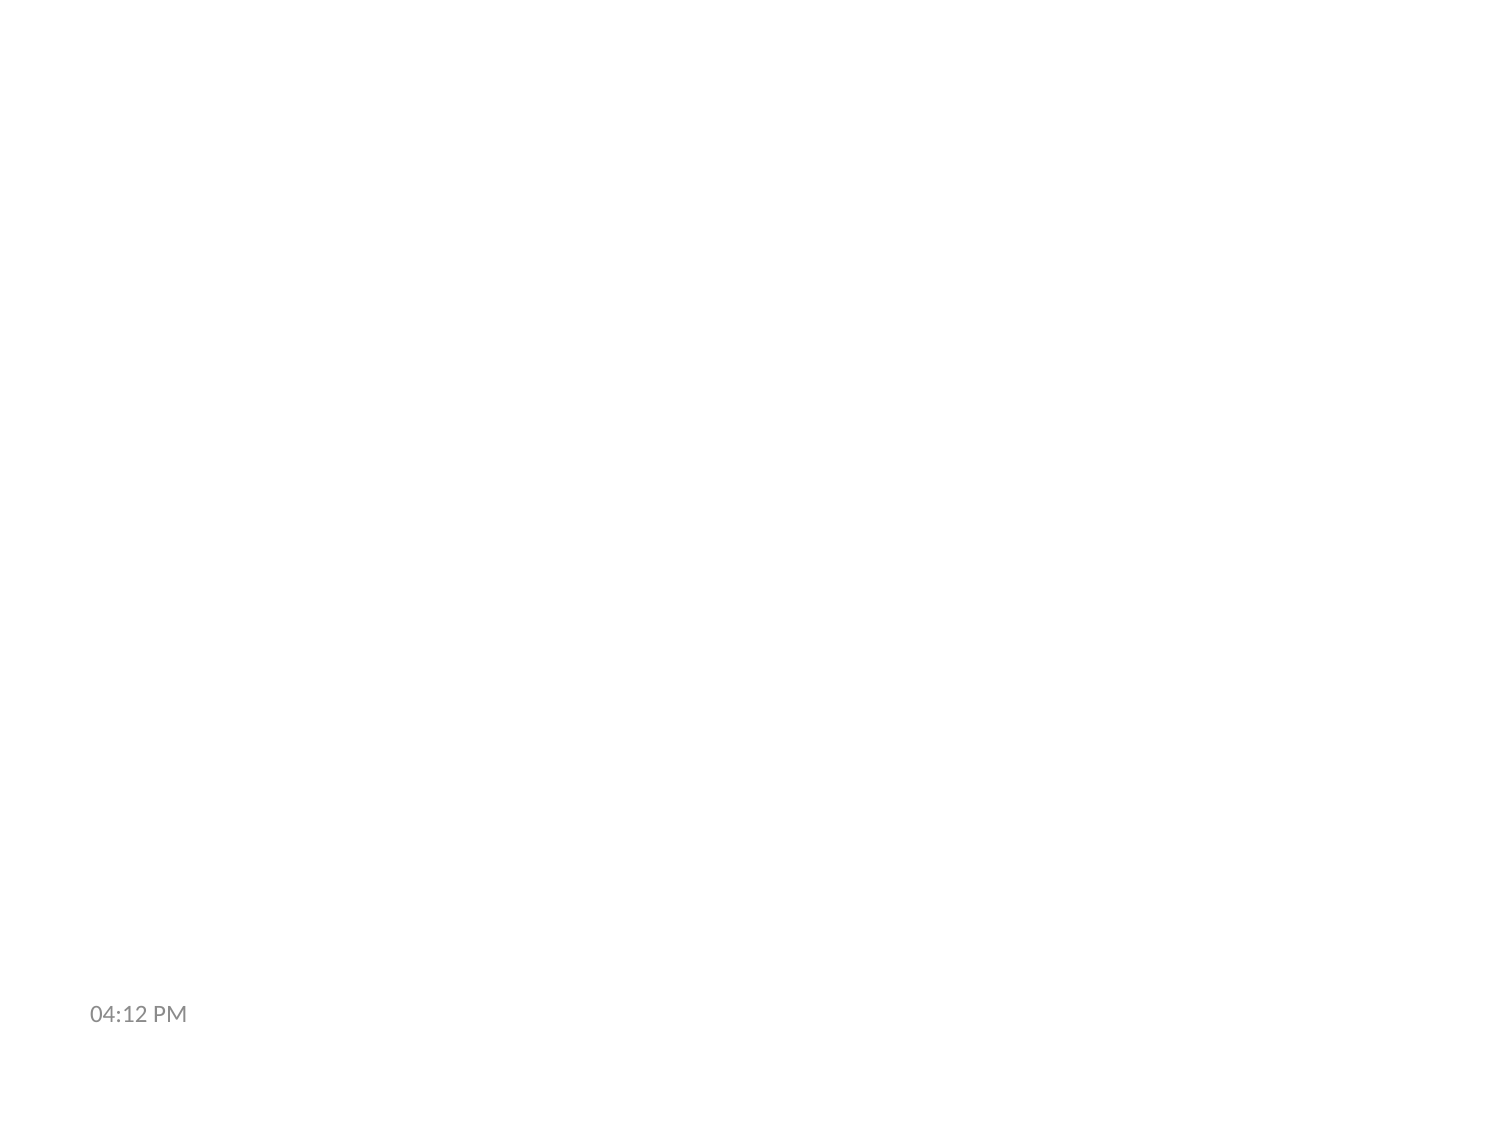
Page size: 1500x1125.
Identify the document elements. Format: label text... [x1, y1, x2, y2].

text_box 3:35 PM [75, 982, 425, 1043]
